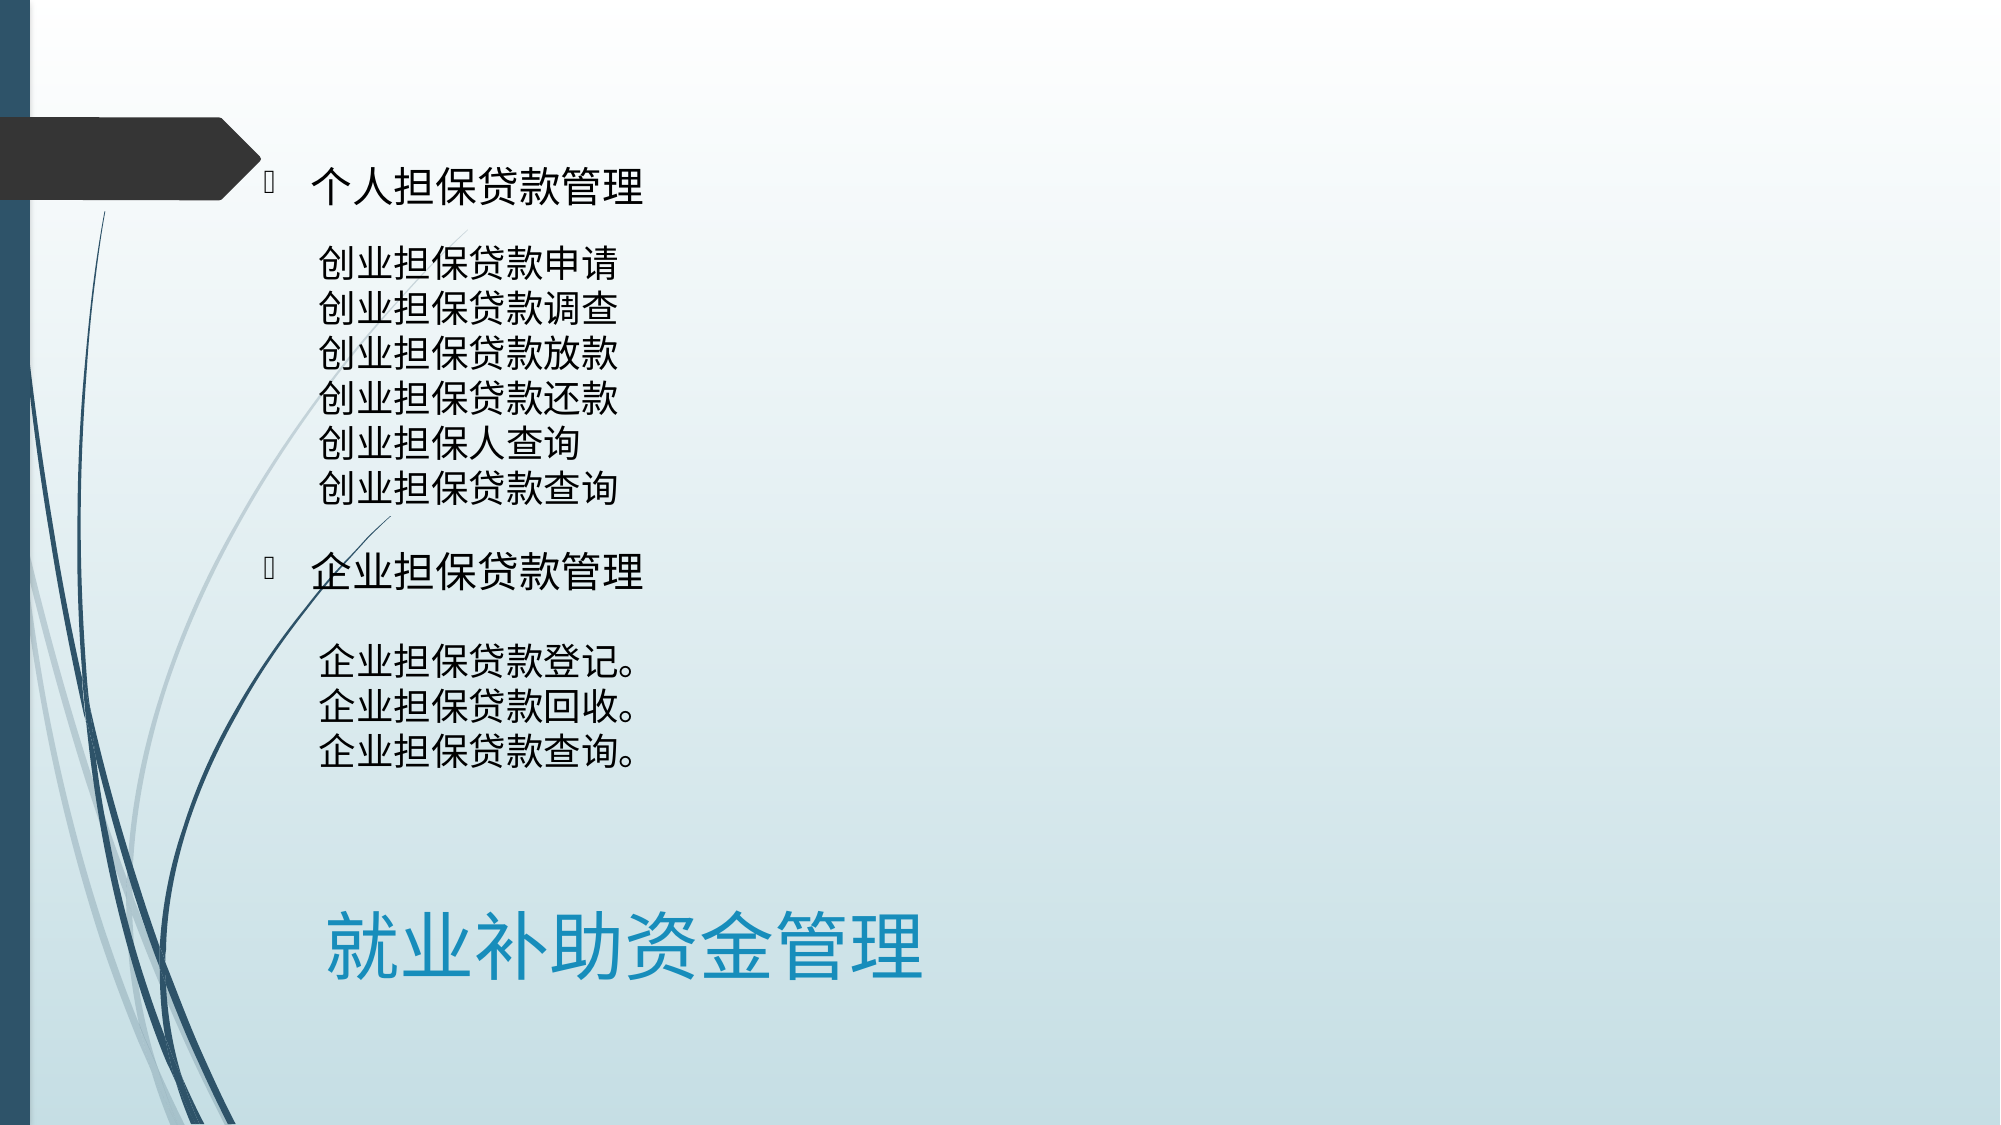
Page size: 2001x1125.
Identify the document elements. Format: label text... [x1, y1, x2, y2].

text_box 企业担保贷款管理 [248, 532, 1140, 611]
title 就业补助资金管理 [309, 891, 1498, 1024]
text_box 个人担保贷款管理 [248, 147, 1140, 226]
text_box 创业担保贷款申请 创业担保贷款调查 创业担保贷款放款 创业担保贷款还款 创业担保人查询 创业担保贷款查询 [304, 232, 1893, 517]
text_box 企业担保贷款登记。 企业担保贷款回收。 企业担保贷款查询。 [304, 630, 2000, 825]
